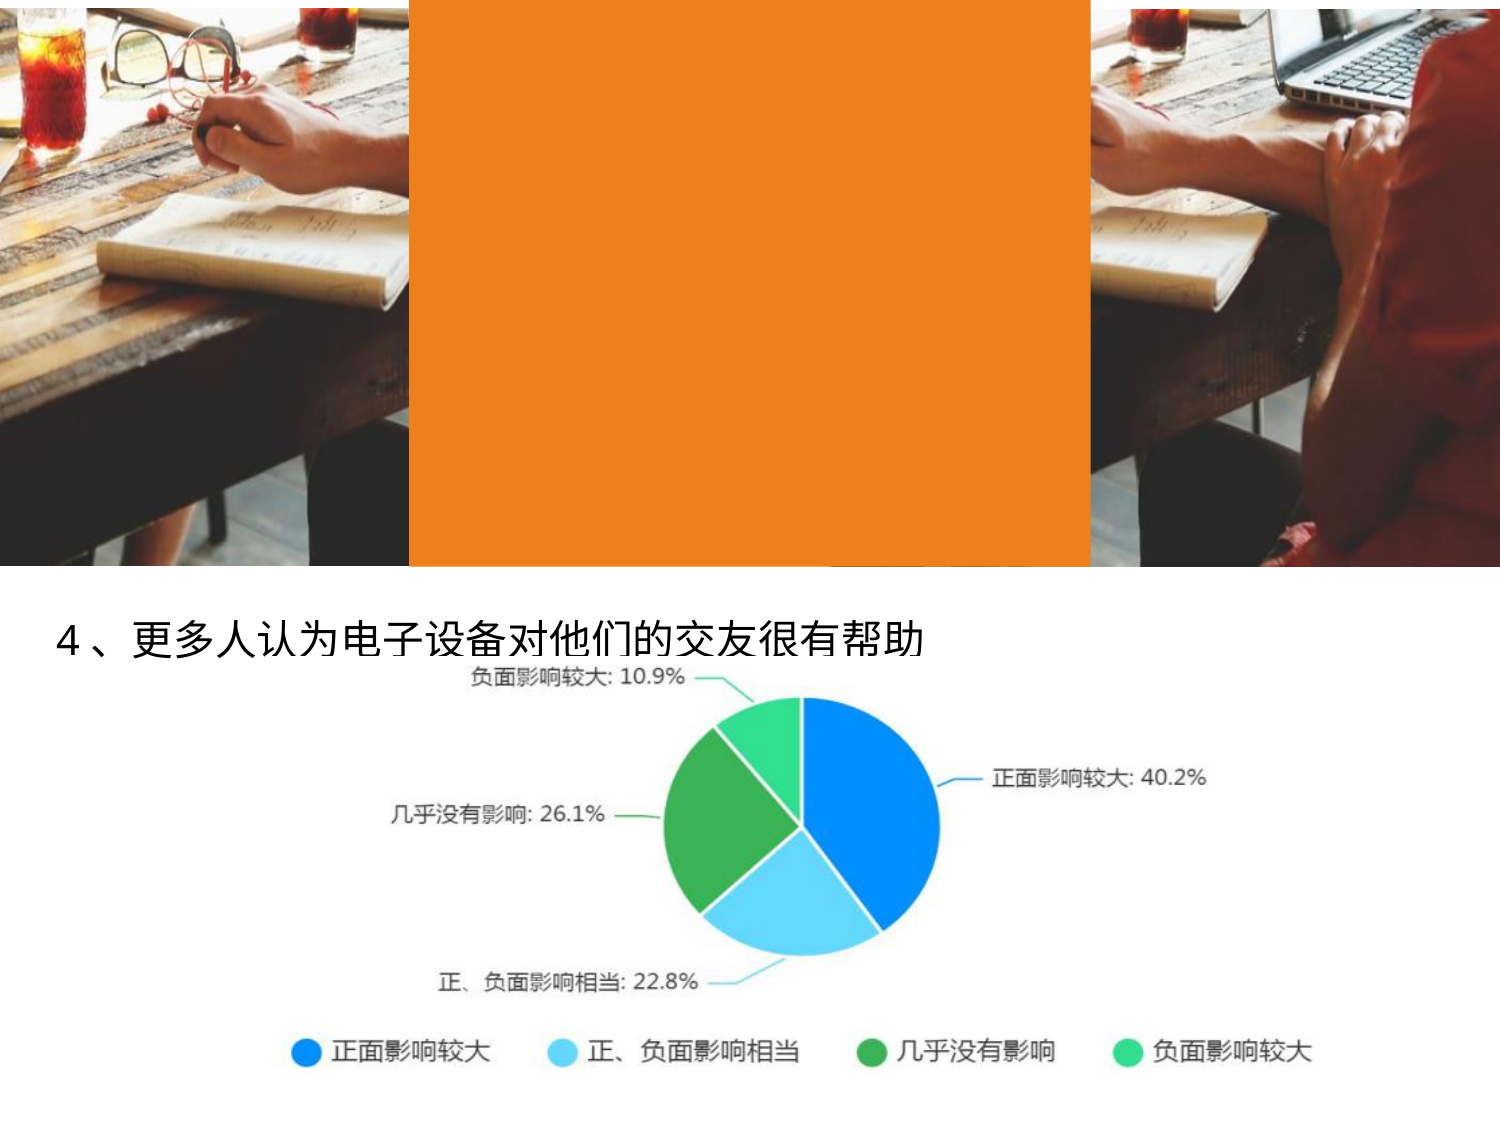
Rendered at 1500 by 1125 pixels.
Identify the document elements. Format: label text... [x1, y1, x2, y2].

title 4、更多人认为电子设备对他们的交友很有帮助 [41, 586, 1026, 782]
picture [265, 656, 1345, 1080]
picture [0, 8, 409, 566]
picture [1091, 9, 1500, 567]
